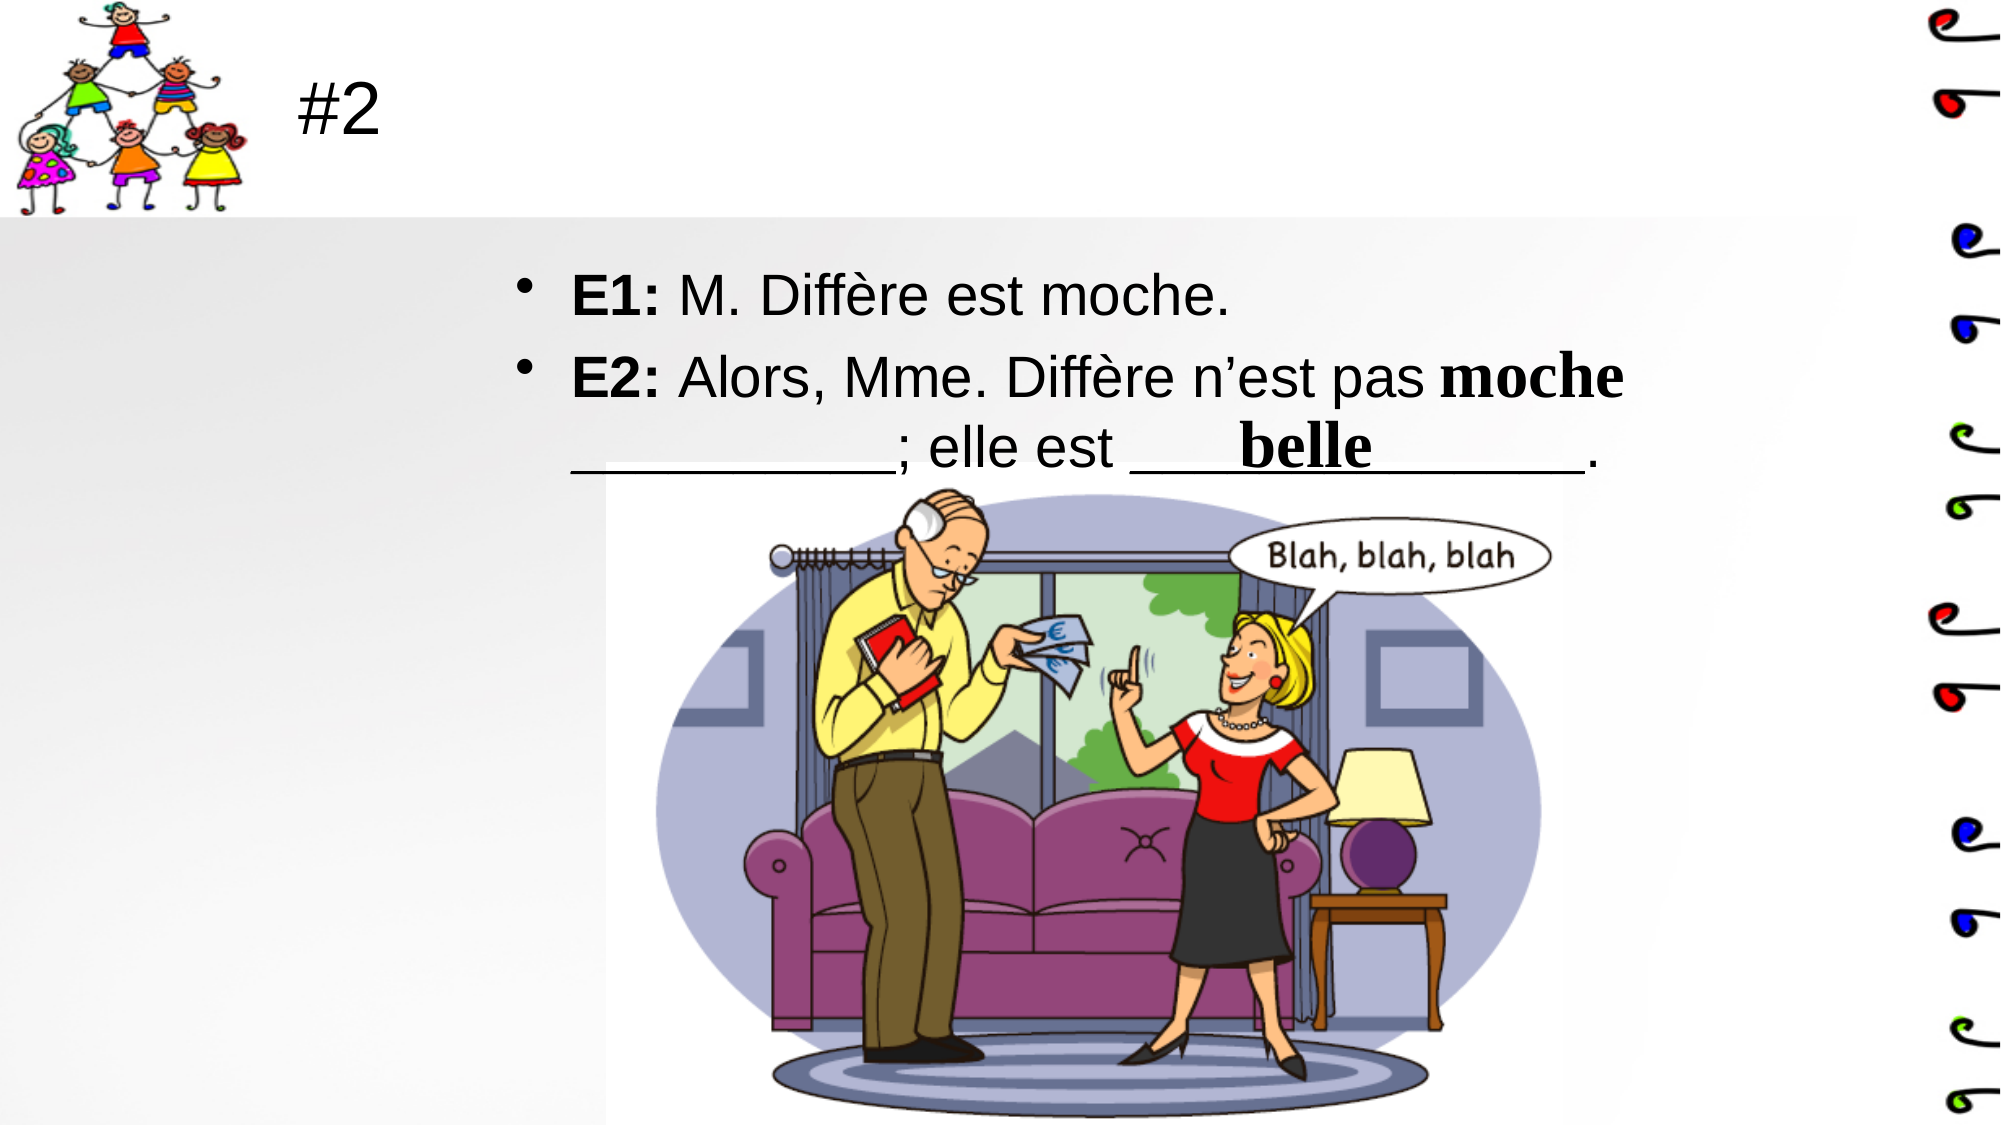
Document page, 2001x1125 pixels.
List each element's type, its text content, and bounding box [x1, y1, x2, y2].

title #2 [283, 16, 1951, 192]
text_box moche [1425, 323, 1763, 419]
picture [0, 0, 2001, 1125]
list E1: M. Diffère est moche. E2: Alors, Mme. Diffère n’est pas __________; elle est ______________. [499, 249, 1713, 1088]
text_box belle [1224, 393, 1563, 462]
